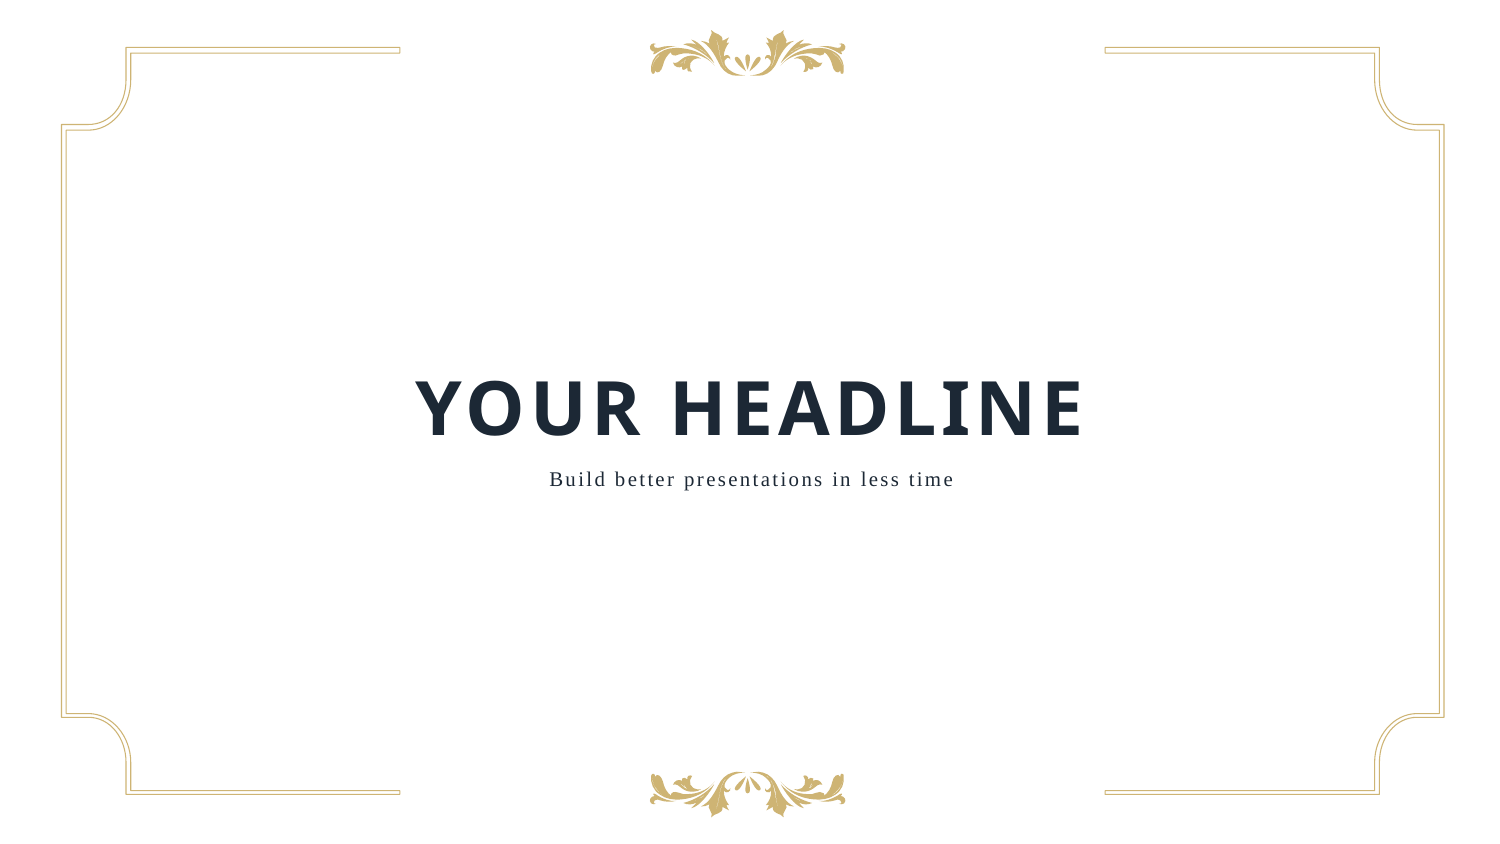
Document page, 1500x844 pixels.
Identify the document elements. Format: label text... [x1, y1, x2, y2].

text_box Build better presentations in less time [534, 458, 969, 499]
text_box YOUR HEADLINE [400, 352, 1099, 458]
